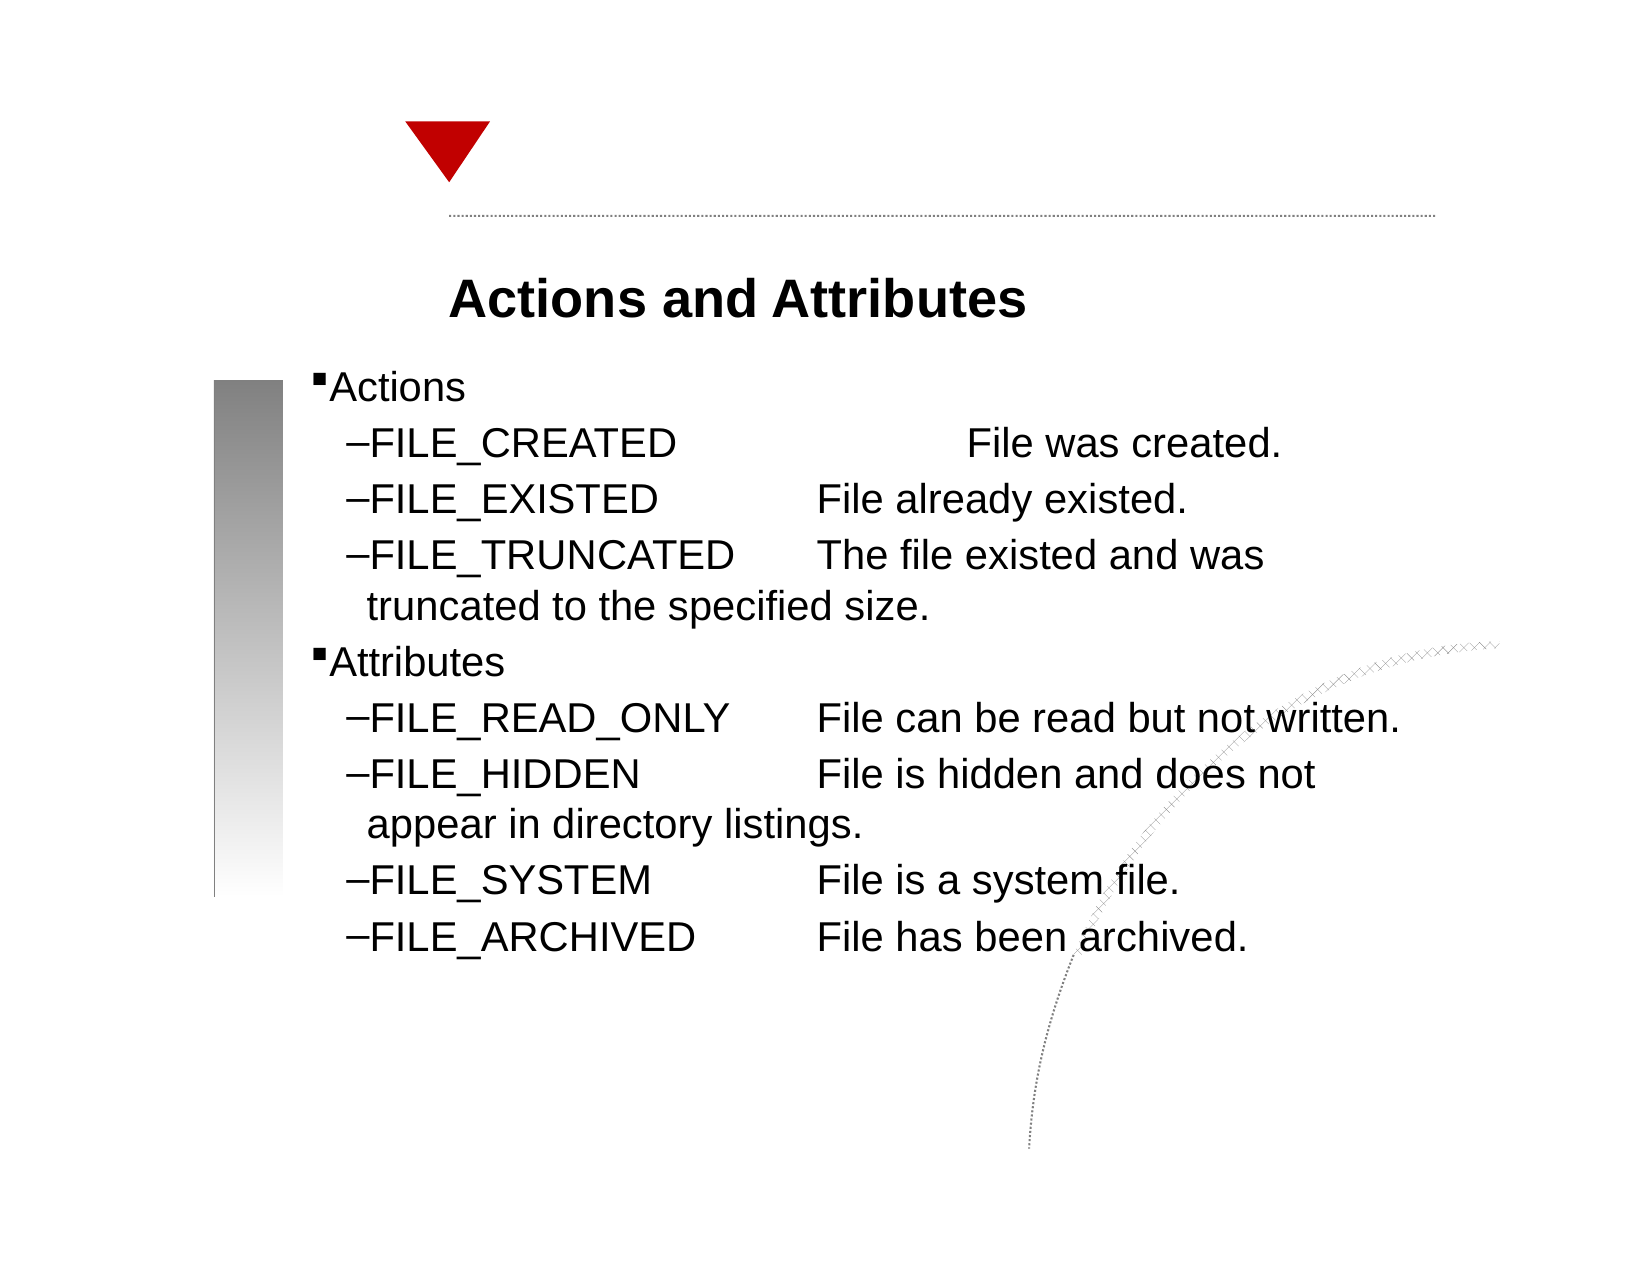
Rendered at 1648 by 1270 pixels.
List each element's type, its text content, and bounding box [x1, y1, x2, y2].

text_box Actions FILE_CREATED File was created. FILE_EXISTED File already existed. FILE_TRUNCATED The file existed and was truncated to the specified size. Attributes FILE_READ_ONLY File can be read but not written. FILE_HIDDEN File is hidden and does not appear in directory listings. FILE_SYSTEM File is a system file. FILE_ARCHIVED File has been archived. [310, 359, 1434, 960]
text_box Actions and Attributes [448, 263, 1439, 329]
